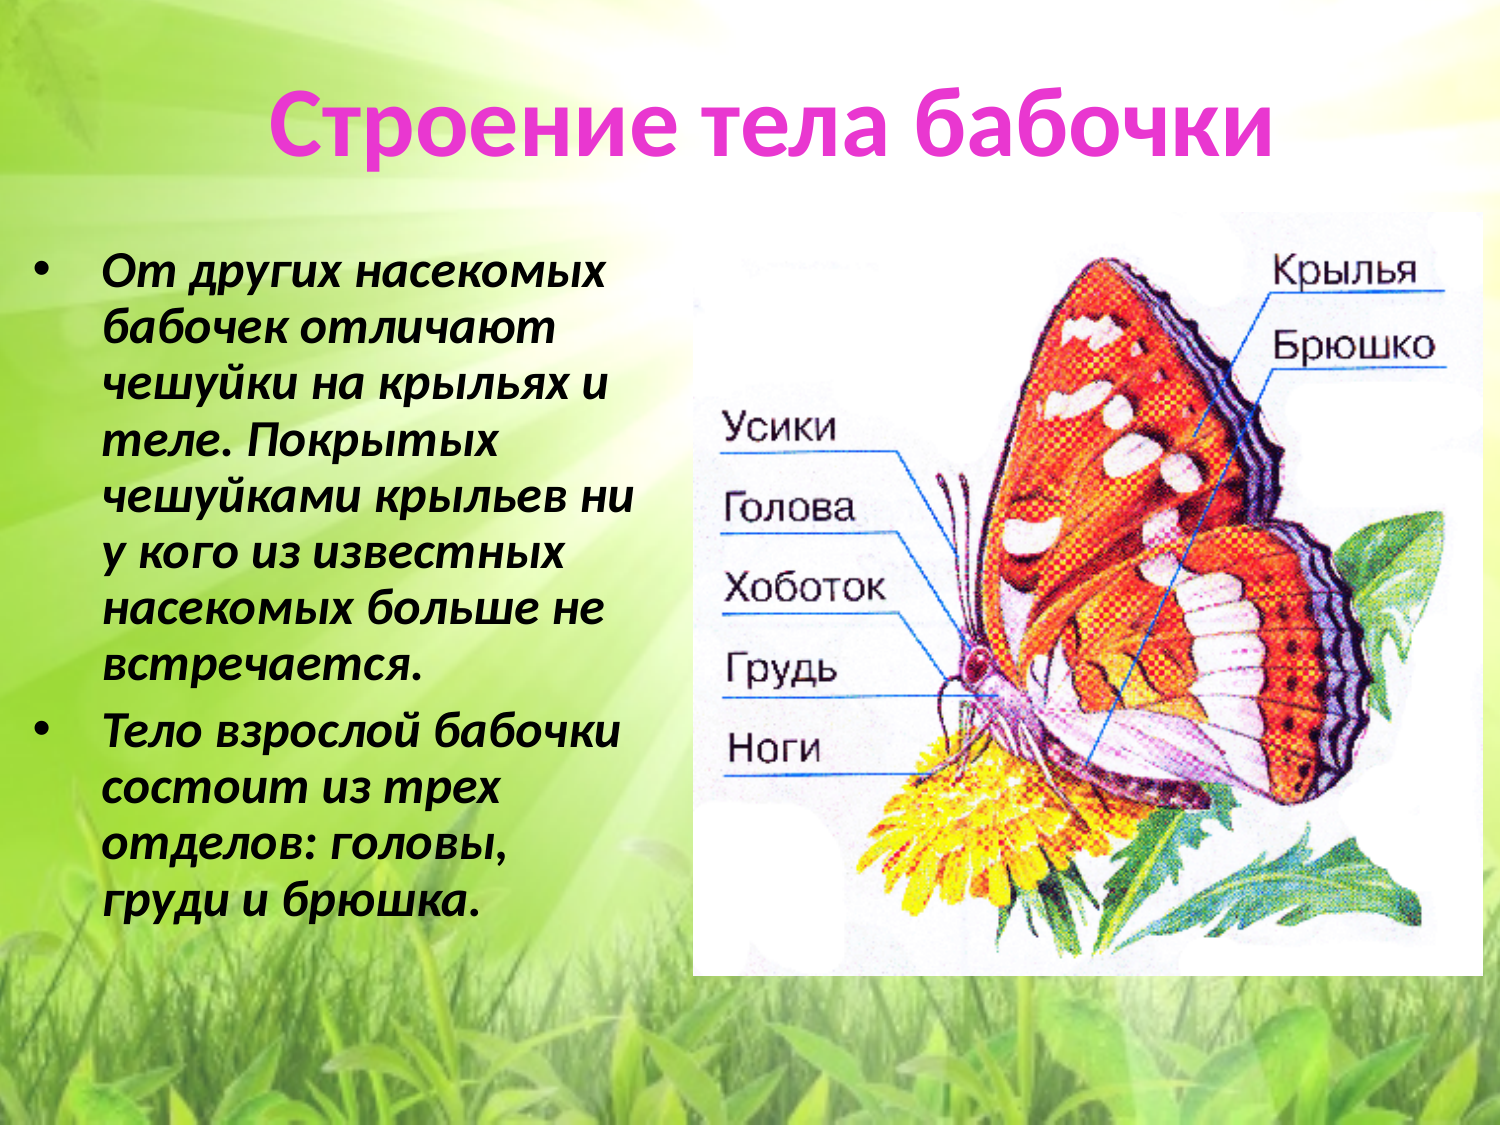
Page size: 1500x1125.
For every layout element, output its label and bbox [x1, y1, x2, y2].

picture [0, 0, 1500, 1125]
list [692, 211, 1483, 977]
